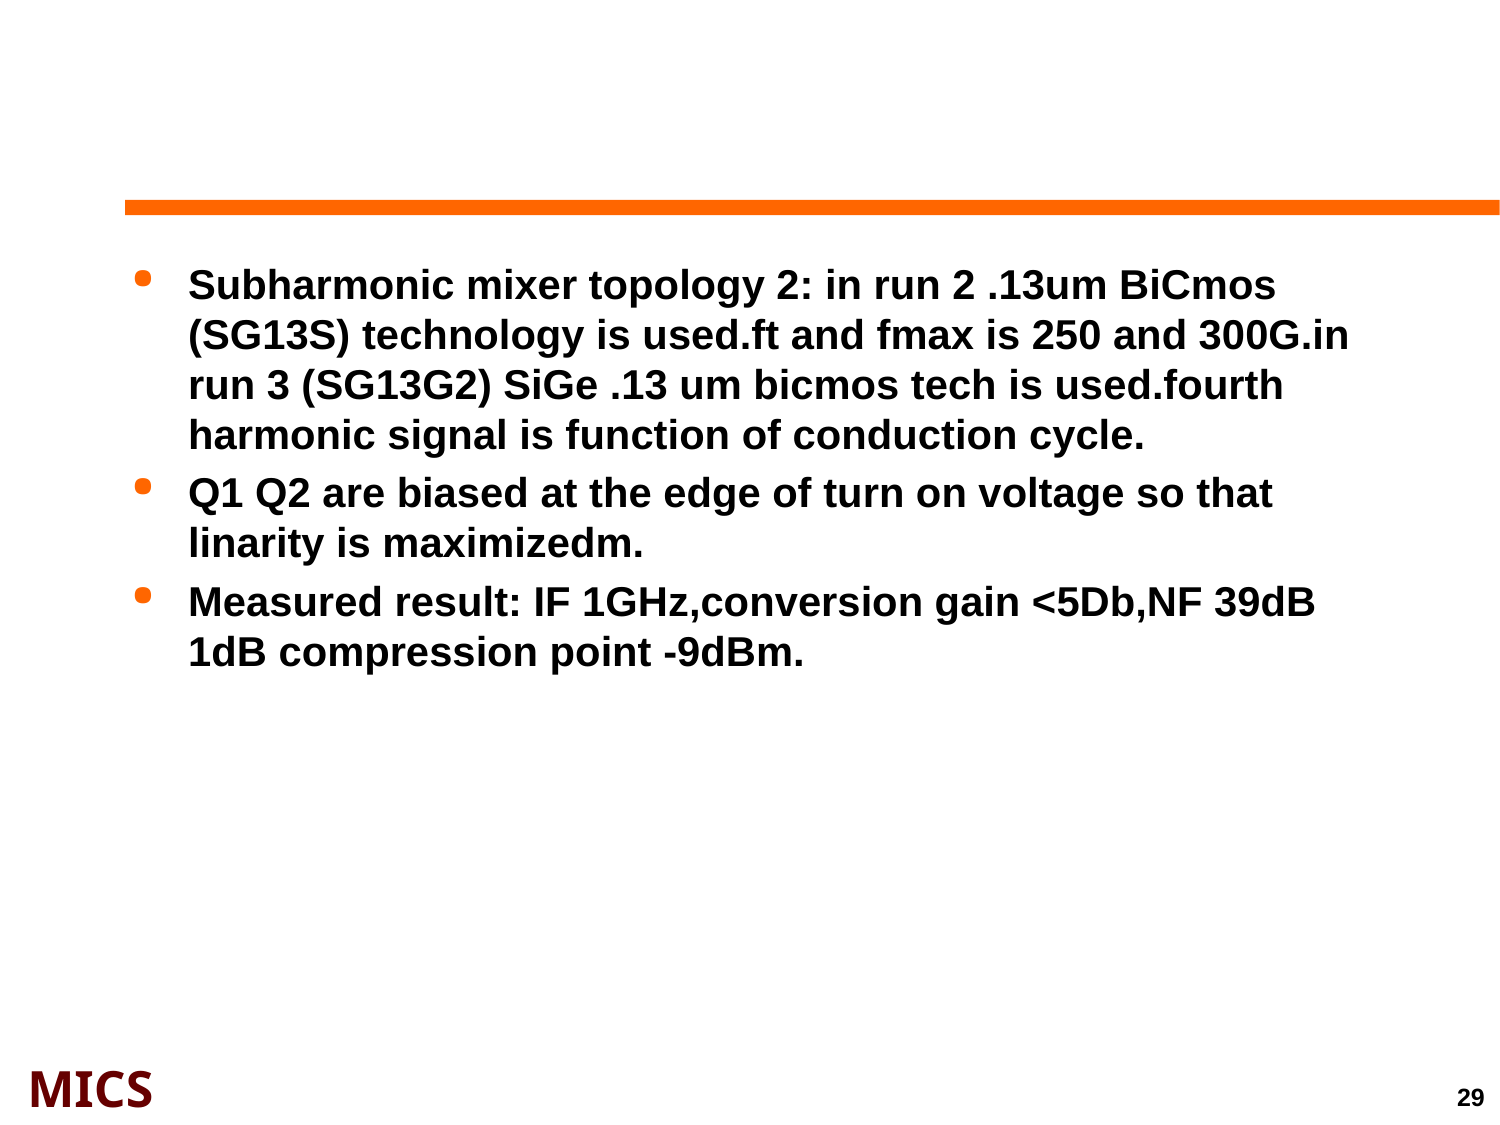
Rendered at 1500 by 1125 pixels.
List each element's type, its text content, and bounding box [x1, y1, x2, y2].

slide_number 29 [1425, 1067, 1500, 1125]
list Subharmonic mixer topology 2: in run 2 .13um BiCmos (SG13S) technology is used.ft and fmax is 250 and 300G.in run 3 (SG13G2) SiGe .13 um bicmos tech is used.fourth harmonic signal is function of conduction cycle. Q1 Q2 are biased at the edge of turn on voltage so that linarity is maximizedm. Measured result: IF 1GHz,conversion gain <5Db,NF 39dB 1dB compression point -9dBm. [116, 249, 1392, 926]
